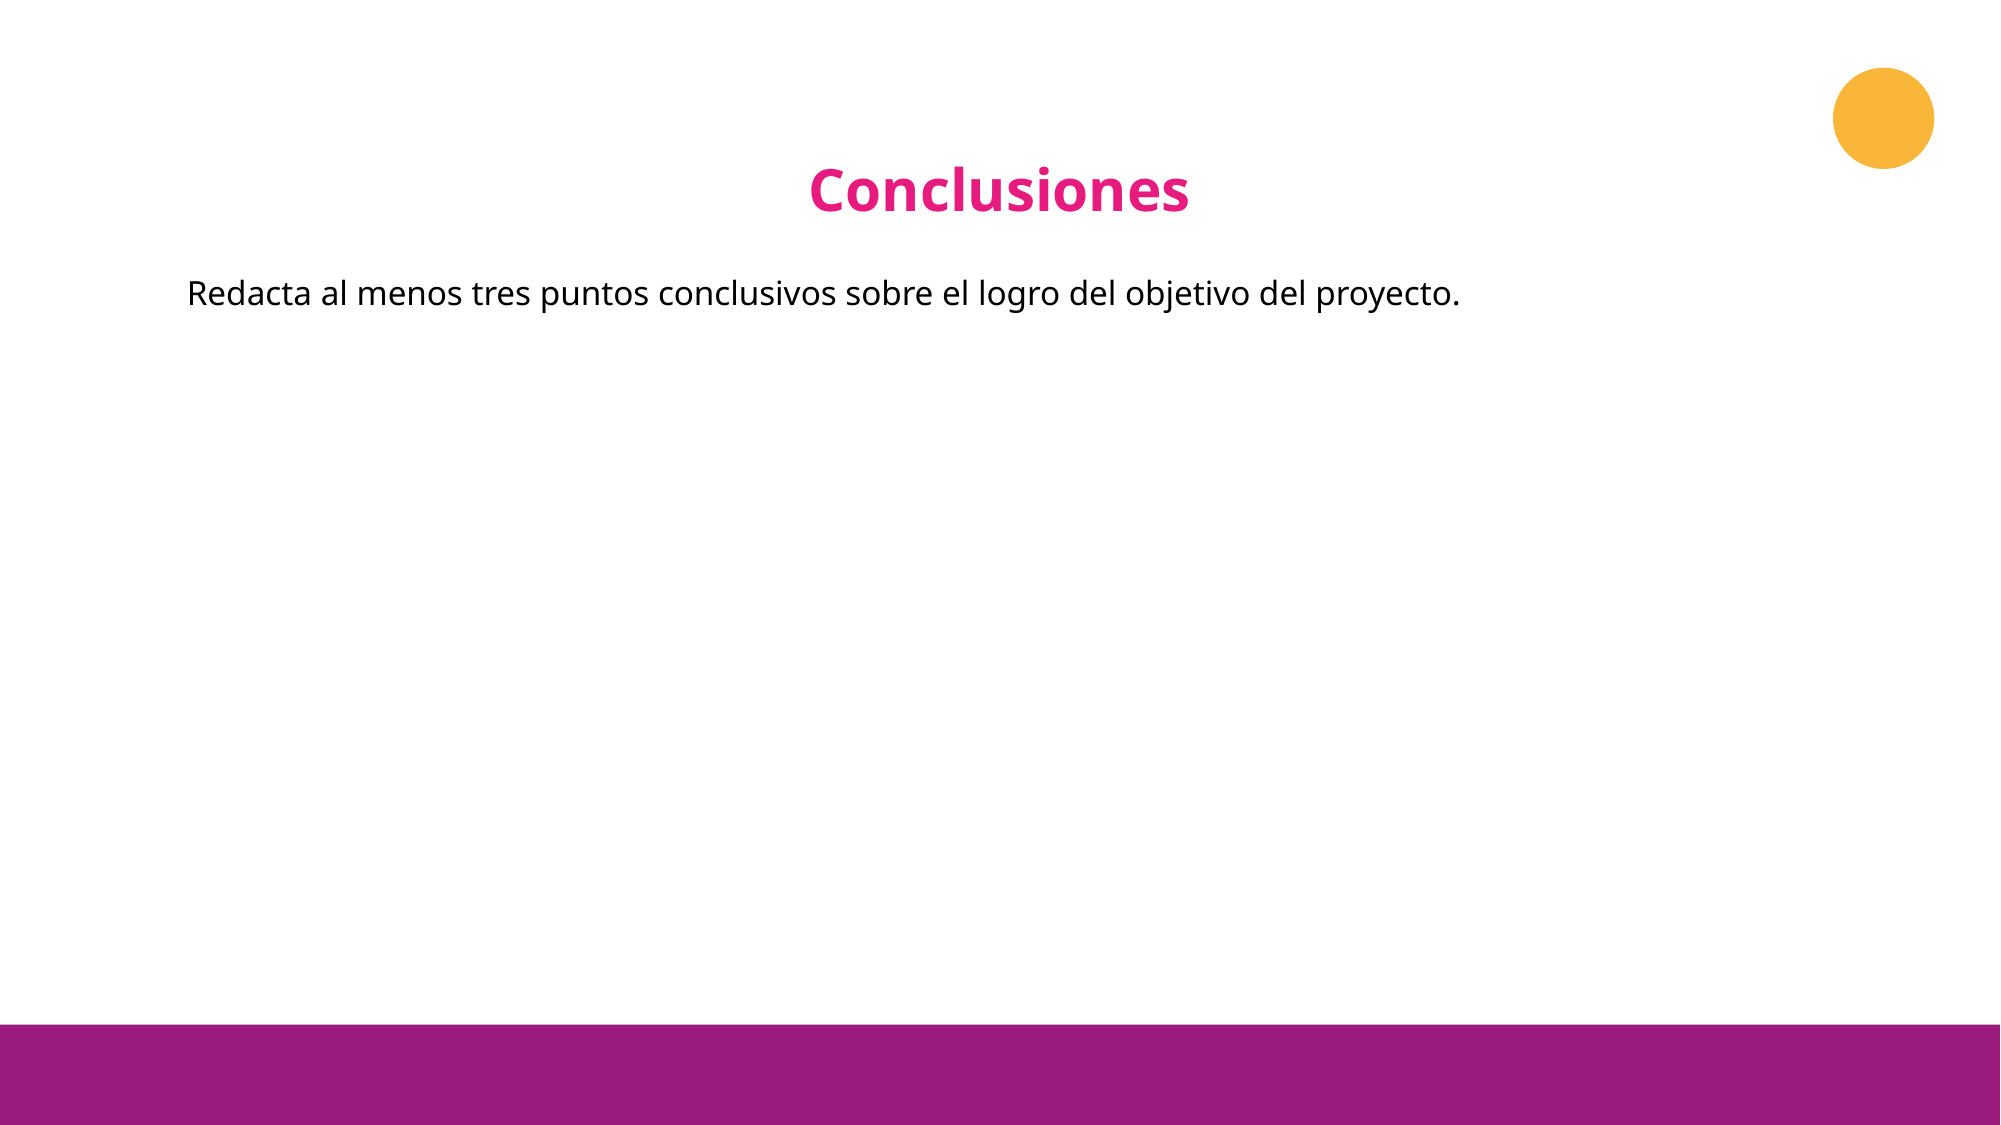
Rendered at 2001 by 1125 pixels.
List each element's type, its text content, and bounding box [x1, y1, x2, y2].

text_box Conclusiones [137, 153, 1863, 225]
text_box Redacta al menos tres puntos conclusivos sobre el logro del objetivo del proyecto. [171, 269, 1832, 322]
